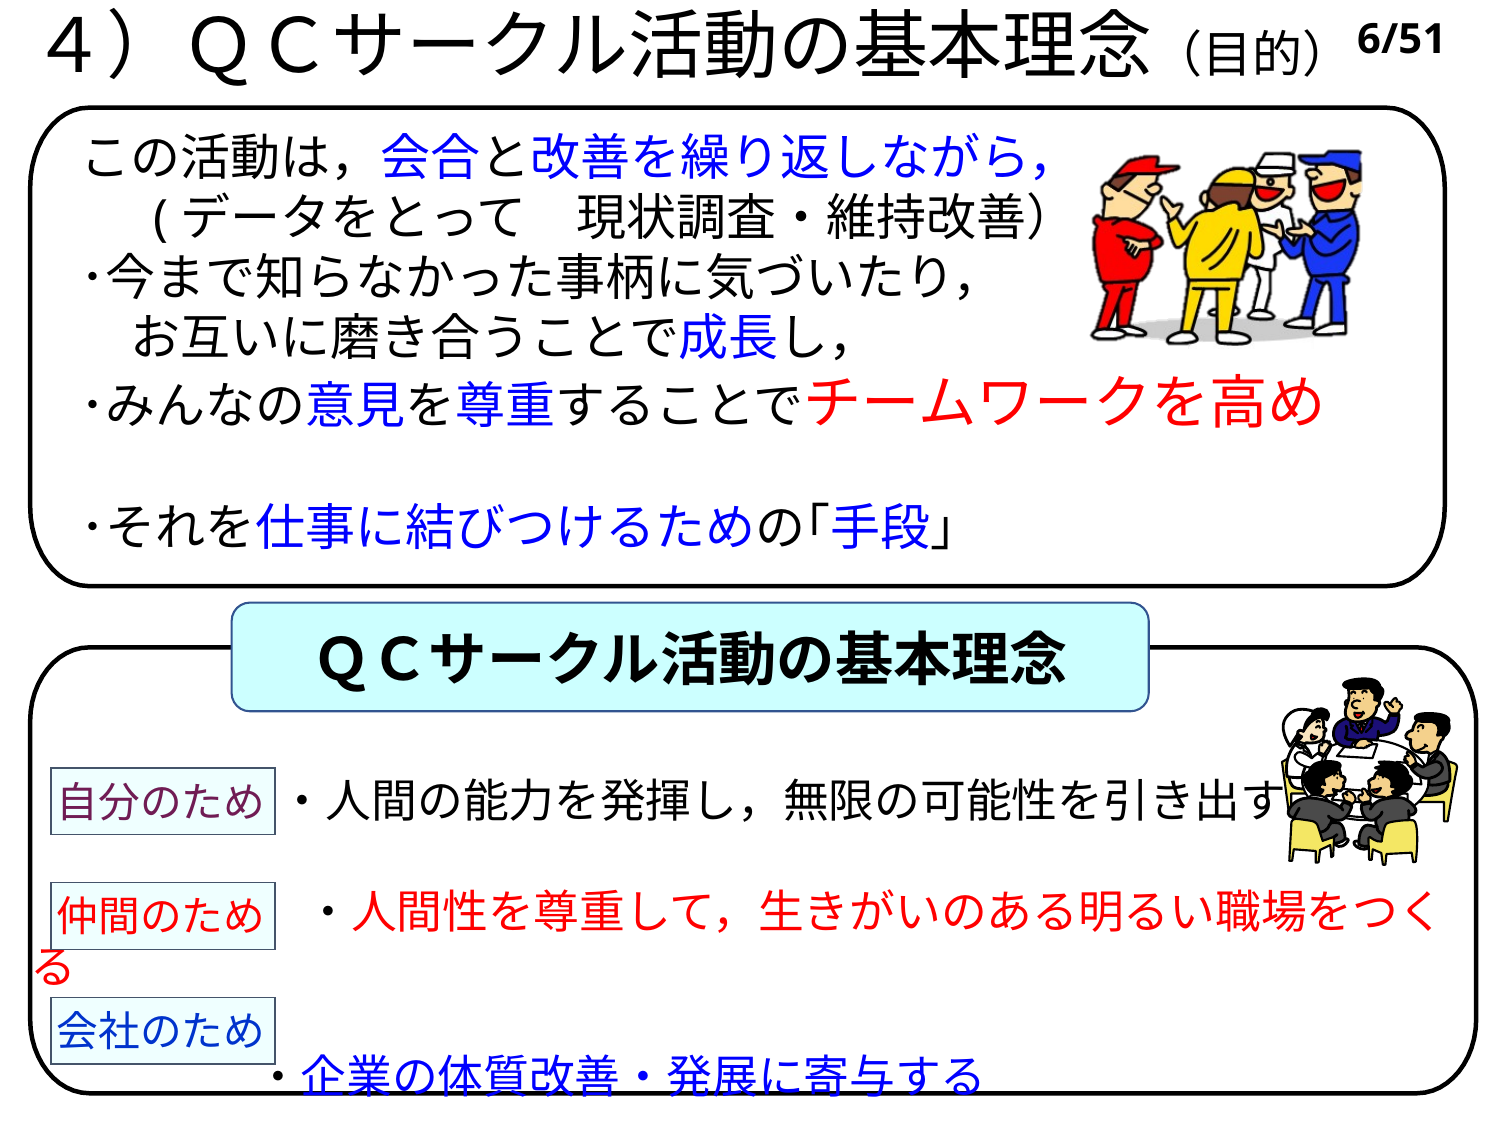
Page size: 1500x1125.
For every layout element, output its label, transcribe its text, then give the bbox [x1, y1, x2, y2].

text_box 仲間のため [50, 882, 275, 950]
picture [1277, 677, 1460, 866]
text_box 自分のため [50, 768, 275, 835]
text_box 会社のため [50, 997, 275, 1064]
text_box 6/51 [1357, 18, 1500, 62]
text_box この活動は，会合と改善を繰り返しながら， (データをとって 現状調査・維持改善） ･今まで知らなかった事柄に気づいたり， お互いに磨き合うことで成長し， ･みんなの意見を尊重することでチームワークを高め ･それを仕事に結びつけるための｢手段｣ [30, 107, 1445, 587]
text_box ＱＣサークル活動の基本理念 [230, 601, 1150, 713]
text_box ４）ＱＣサークル活動の基本理念（目的） [29, 5, 1413, 89]
text_box ・人間の能力を発揮し，無限の可能性を引き出す ・人間性を尊重して，生きがいのある明るい職場をつくる ・企業の体質改善・発展に寄与する [30, 647, 1477, 1094]
picture [1081, 149, 1372, 349]
